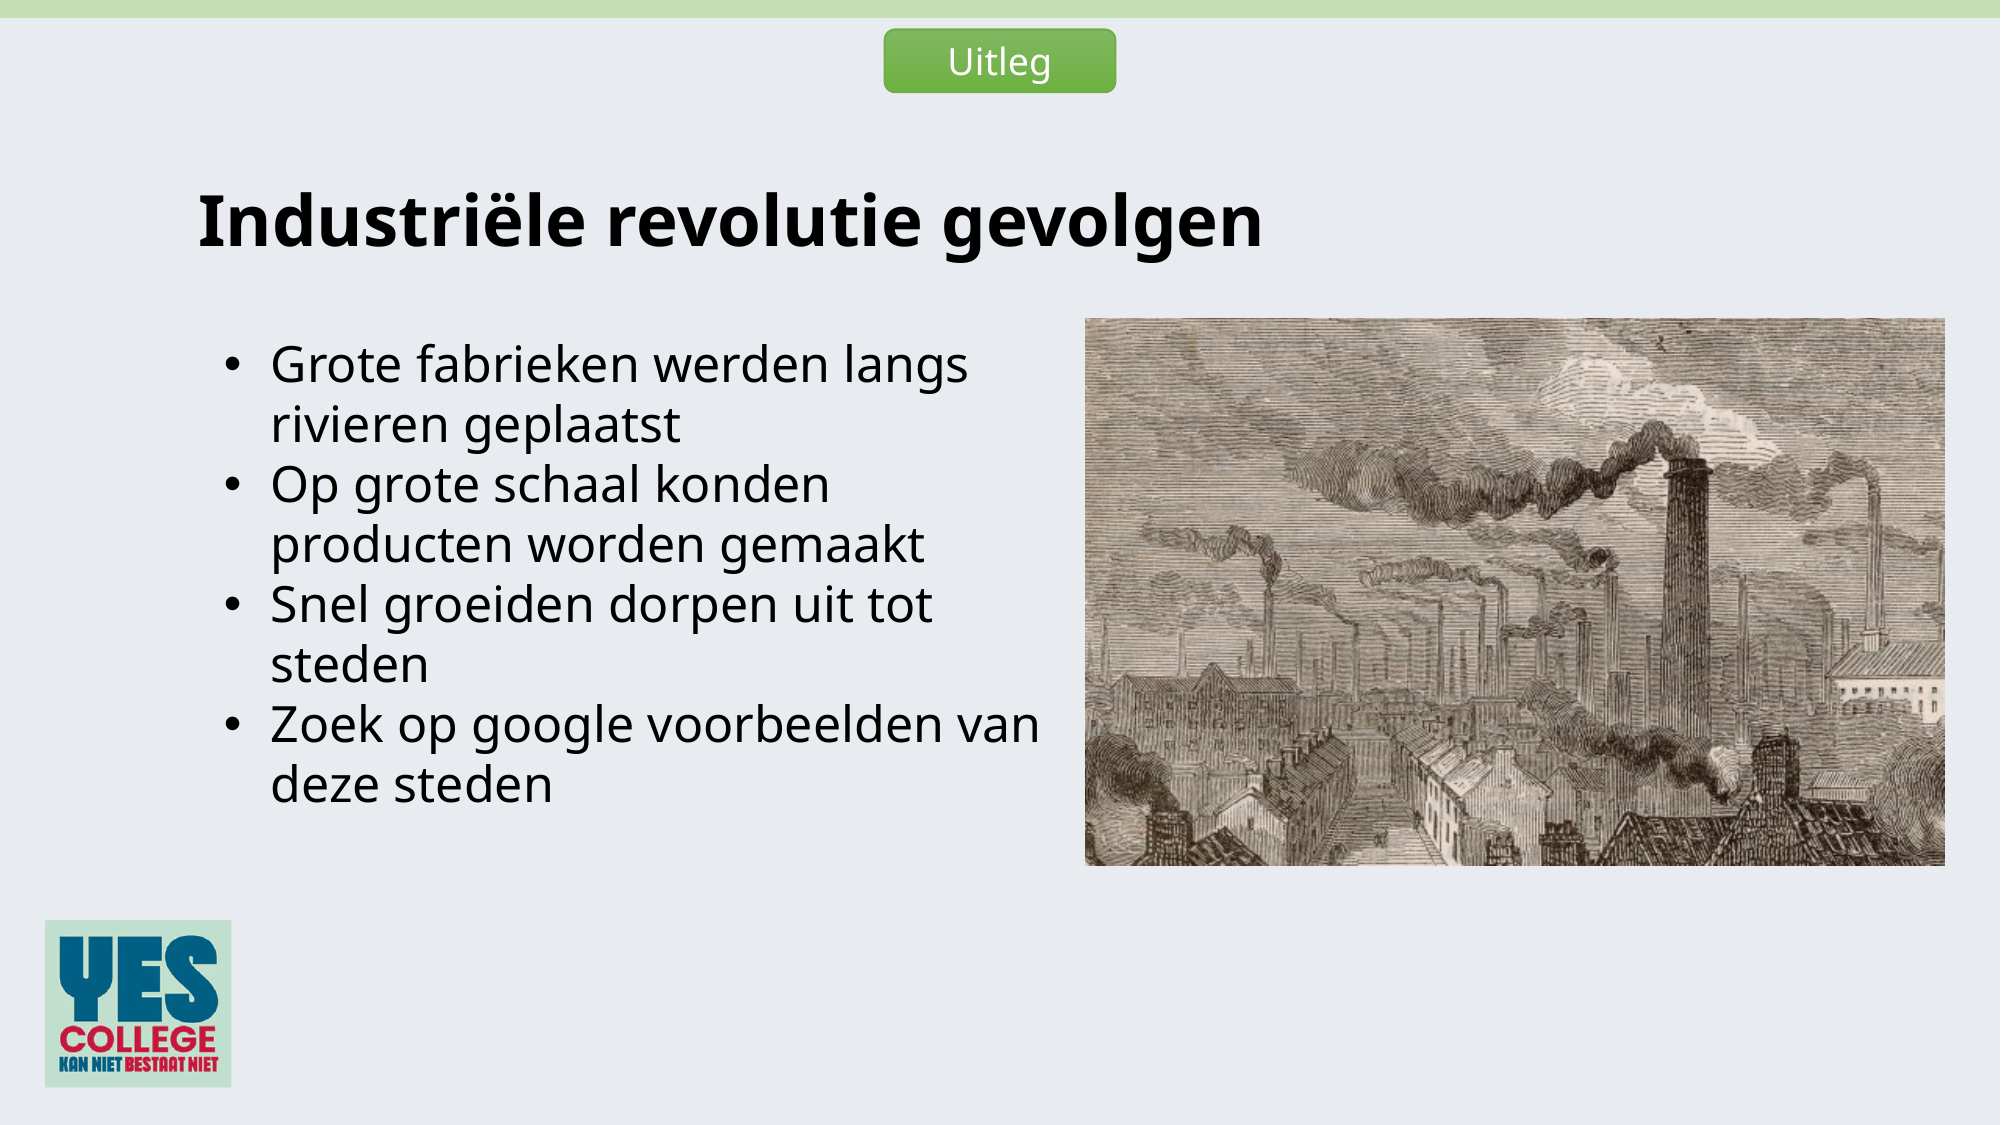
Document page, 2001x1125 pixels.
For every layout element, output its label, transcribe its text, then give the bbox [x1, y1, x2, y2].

picture [1084, 317, 1946, 866]
text_box Industriële revolutie gevolgen [183, 168, 1368, 269]
text_box Grote fabrieken werden langs rivieren geplaatst Op grote schaal konden producten worden gemaakt Snel groeiden dorpen uit tot steden Zoek op google voorbeelden van deze steden [209, 325, 1079, 881]
text_box [0, 0, 2000, 18]
text_box Uitleg [883, 28, 1117, 94]
picture [0, 913, 356, 1093]
